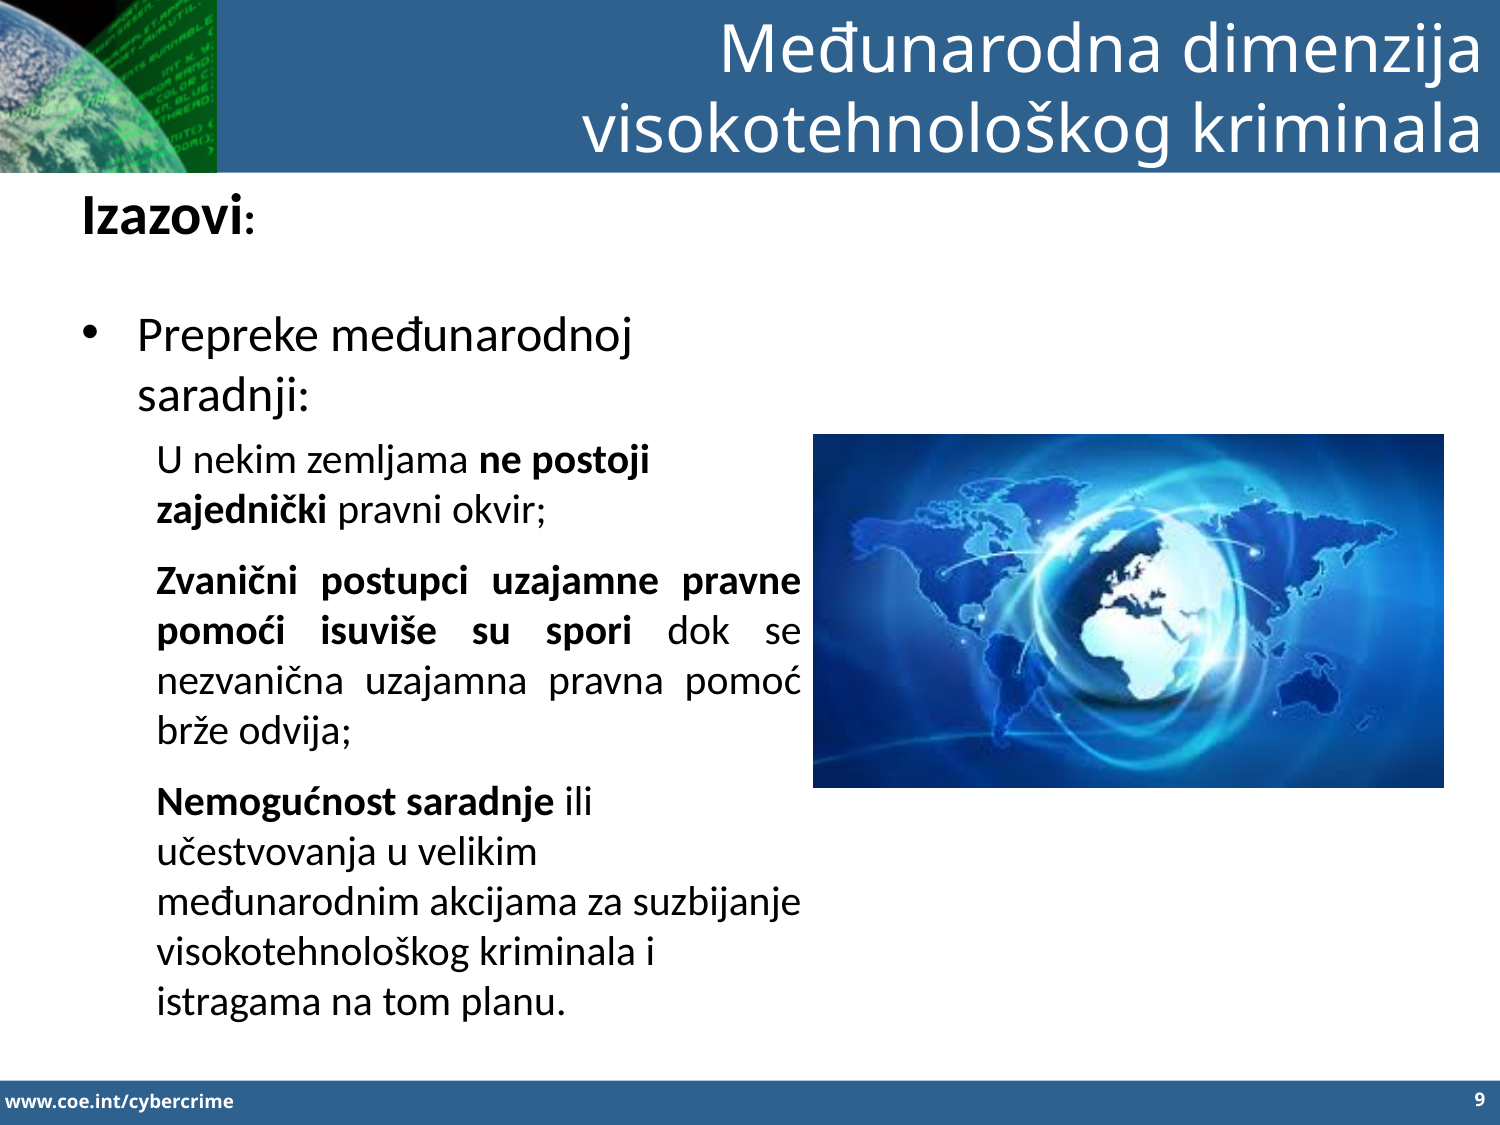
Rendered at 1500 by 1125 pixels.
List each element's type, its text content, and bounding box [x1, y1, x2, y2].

picture [813, 434, 1444, 788]
text_box Izazovi: Prepreke međunarodnoj saradnji: U nekim zemljama ne postoji zajednički pravni okvir; Zvanični postupci uzajamne pravne pomoći isuviše su spori dok se nezvanična uzajamna pravna pomoć brže odvija; Nemogućnost saradnje ili učestvovanja u velikim međunarodnim akcijama za suzbijanje visokotehnološkog kriminala i istragama na tom planu. [66, 99, 817, 1032]
text_box Međunarodna dimenzija visokotehnološkog kriminala [329, 9, 1500, 162]
picture [0, 1, 217, 173]
slide_number 9 [1149, 1079, 1500, 1125]
